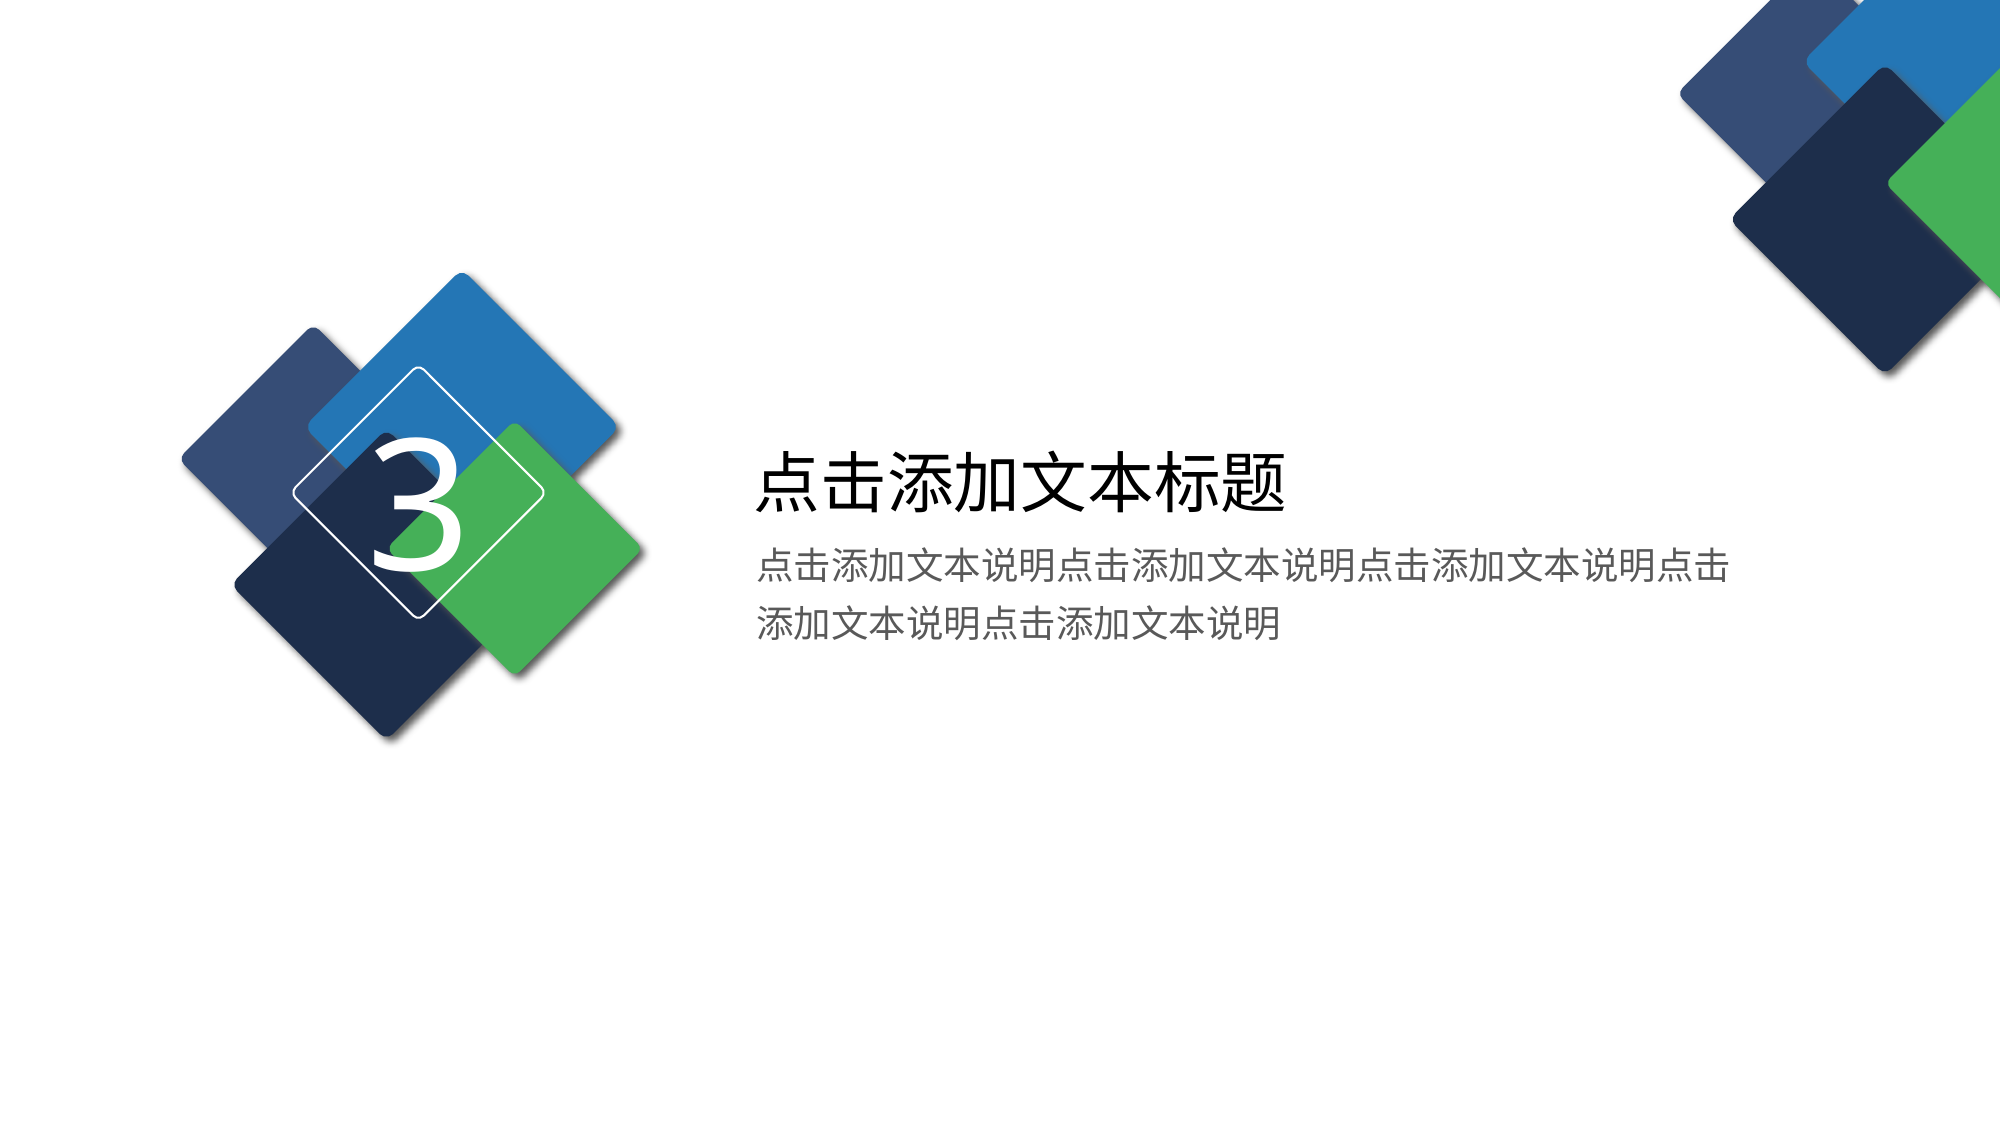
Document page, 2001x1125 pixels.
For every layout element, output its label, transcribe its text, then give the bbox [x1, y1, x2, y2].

text_box 点击添加文本说明点击添加文本说明点击添加文本说明点击添加文本说明点击添加文本说明 [741, 520, 1770, 653]
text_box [1716, 0, 2000, 330]
text_box 点击添加文本标题 [739, 433, 1431, 529]
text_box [217, 315, 606, 695]
